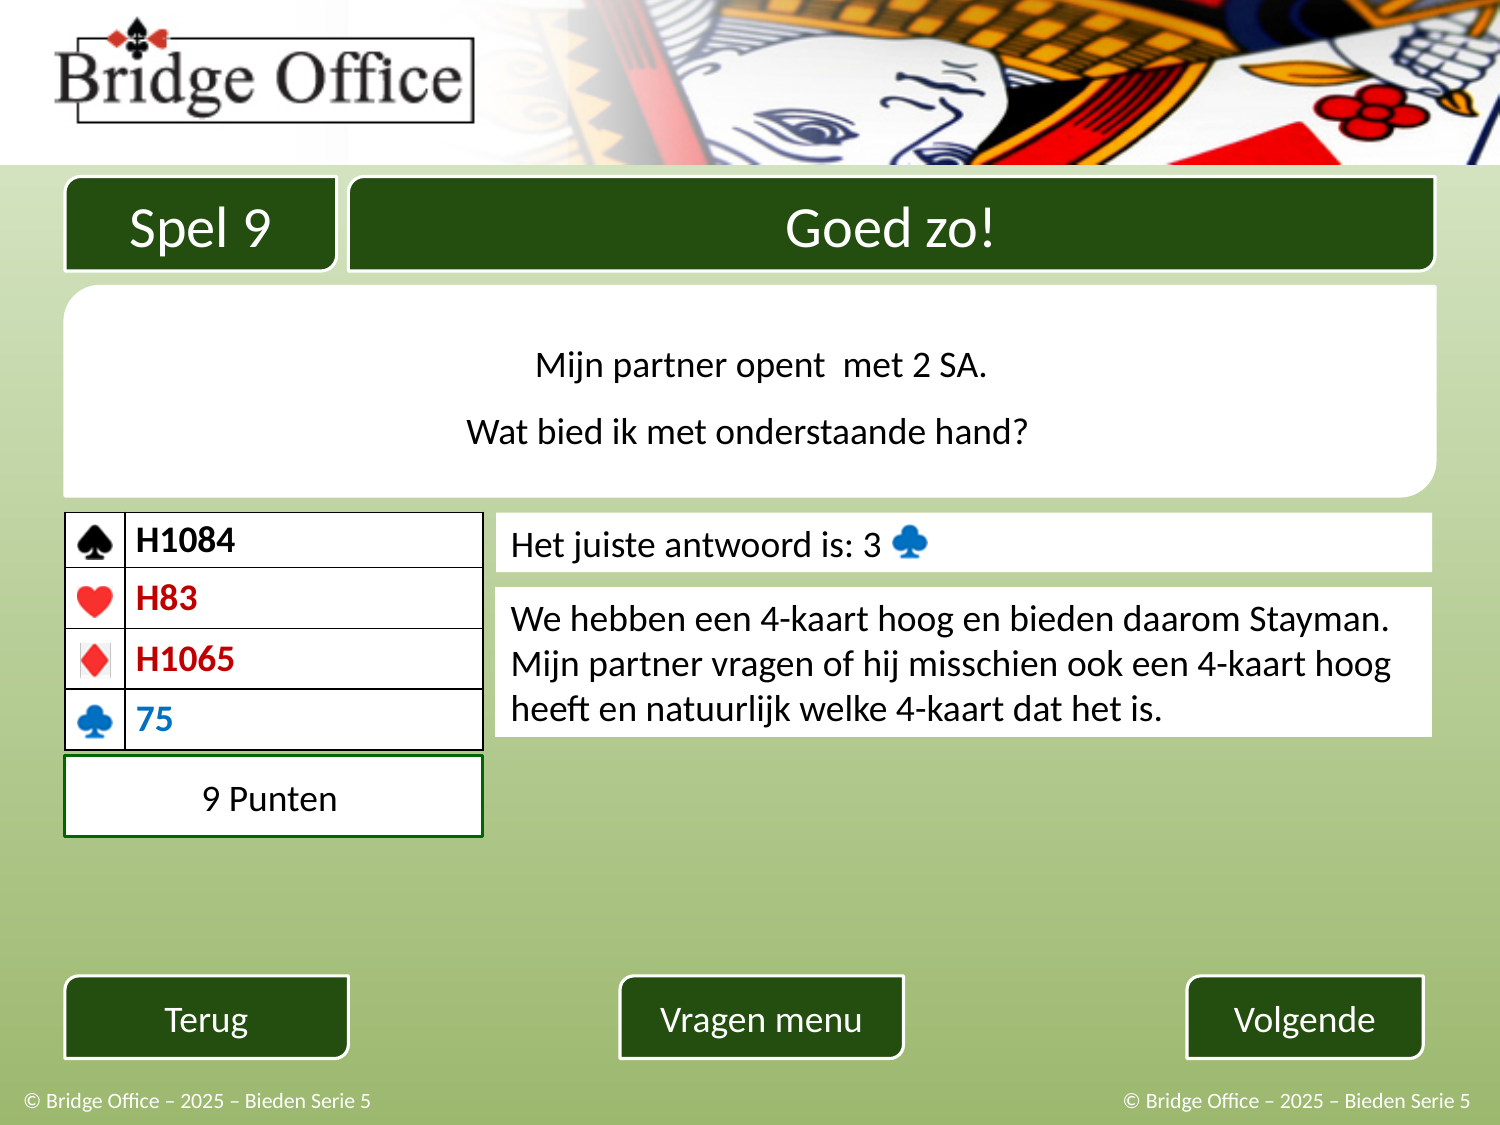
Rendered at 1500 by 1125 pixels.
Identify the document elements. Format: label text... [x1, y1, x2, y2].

text_box [63, 284, 1437, 498]
text_box Vragen menu [618, 974, 906, 1061]
table_cell [66, 568, 124, 628]
table_header H1084 [126, 513, 482, 567]
text_box © Bridge Office – 2025 – Bieden Serie 5 [1107, 1079, 1500, 1121]
table_cell 75 [126, 690, 482, 749]
text_box © Bridge Office – 2025 – Bieden Serie 5 [8, 1079, 393, 1121]
picture [0, 0, 1500, 166]
text_box Spel 9 [63, 179, 339, 273]
table_cell [66, 690, 124, 749]
picture [77, 524, 114, 561]
text_box Wat bied ik met onderstaande hand? [451, 399, 1072, 460]
text_box 9 Punten [63, 754, 484, 838]
picture [892, 524, 928, 561]
table_cell H1065 [126, 629, 482, 688]
text_box Volgende [1185, 974, 1425, 1061]
text_box Goed zo! [346, 179, 1437, 273]
text_box Terug [63, 974, 350, 1061]
table_cell [66, 629, 124, 688]
picture [77, 703, 114, 740]
table_cell H83 [126, 568, 482, 628]
text_box We hebben een 4-kaart hoog en bieden daarom Stayman. Mijn partner vragen of hij misschien ook een 4-kaart hoog heeft en natuurlijk welke 4-kaart dat het is. [495, 587, 1432, 737]
picture [77, 643, 114, 679]
text_box Het juiste antwoord is: 3 [496, 512, 1433, 573]
picture [77, 585, 114, 618]
table_header [66, 513, 124, 567]
text_box Mijn partner opent met 2 SA. [508, 332, 1015, 393]
